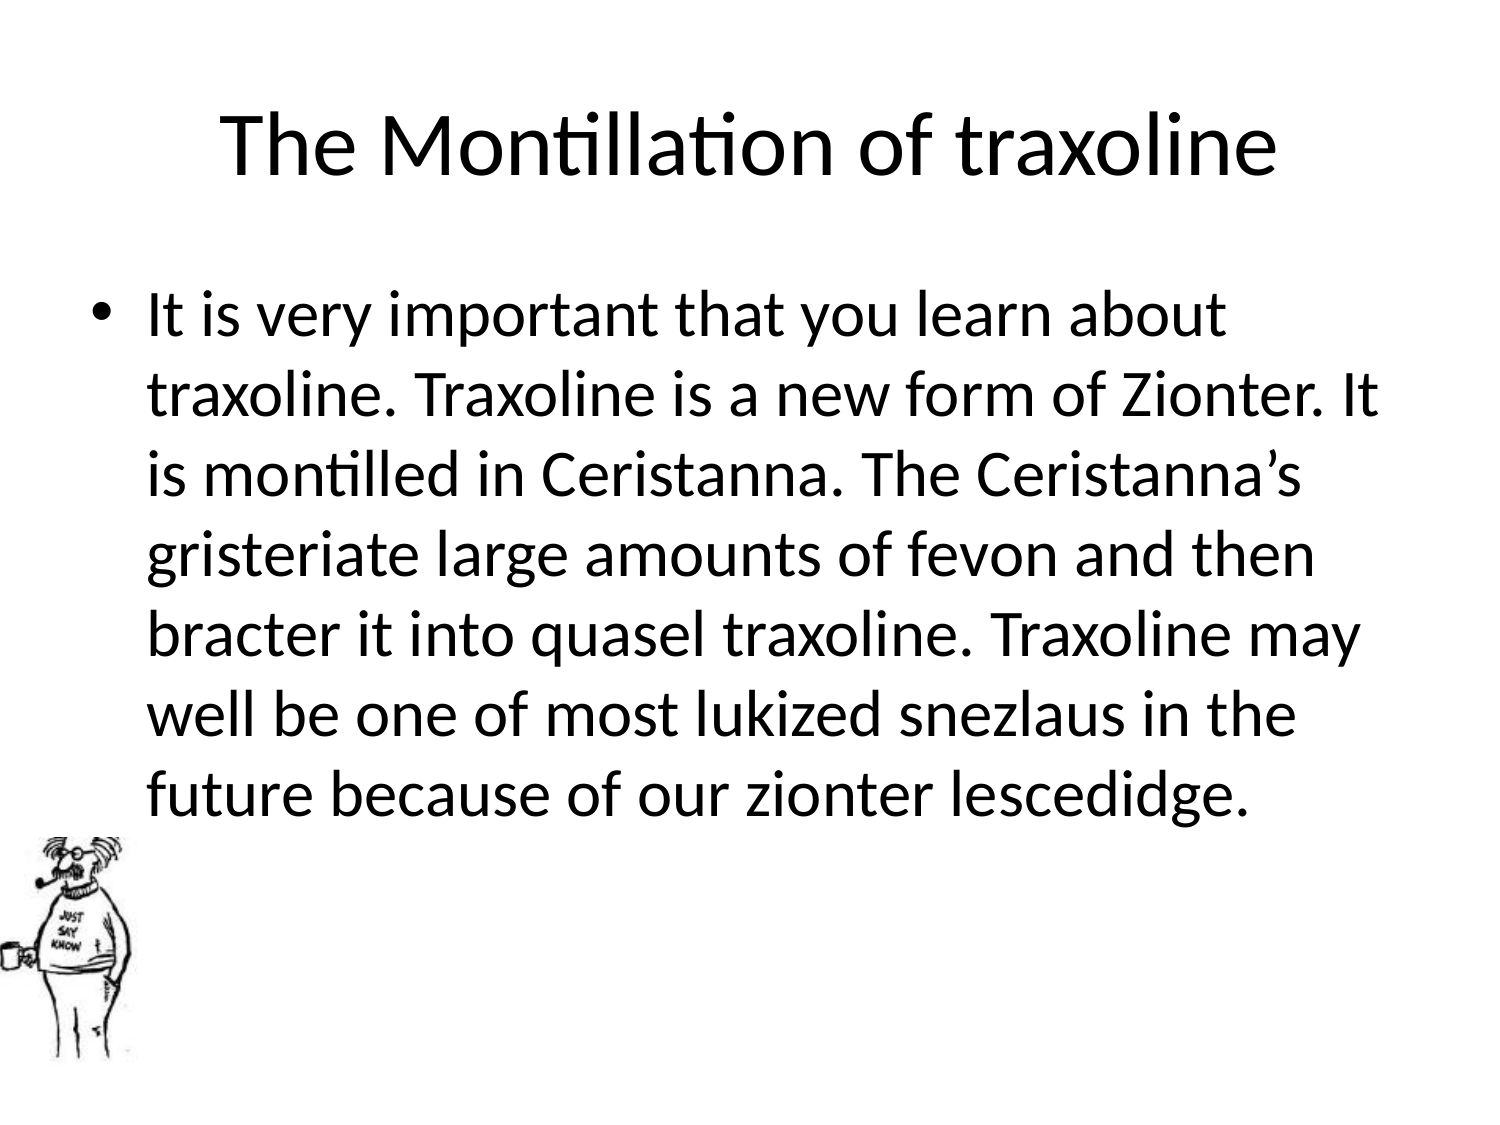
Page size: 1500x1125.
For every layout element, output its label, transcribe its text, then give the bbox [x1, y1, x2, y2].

picture [0, 837, 171, 1125]
title The Montillation of traxoline [75, 45, 1425, 233]
list It is very important that you learn about traxoline. Traxoline is a new form of Zionter. It is montilled in Ceristanna. The Ceristanna’s gristeriate large amounts of fevon and then bracter it into quasel traxoline. Traxoline may well be one of most lukized snezlaus in the future because of our zionter lescedidge. [75, 262, 1425, 1005]
